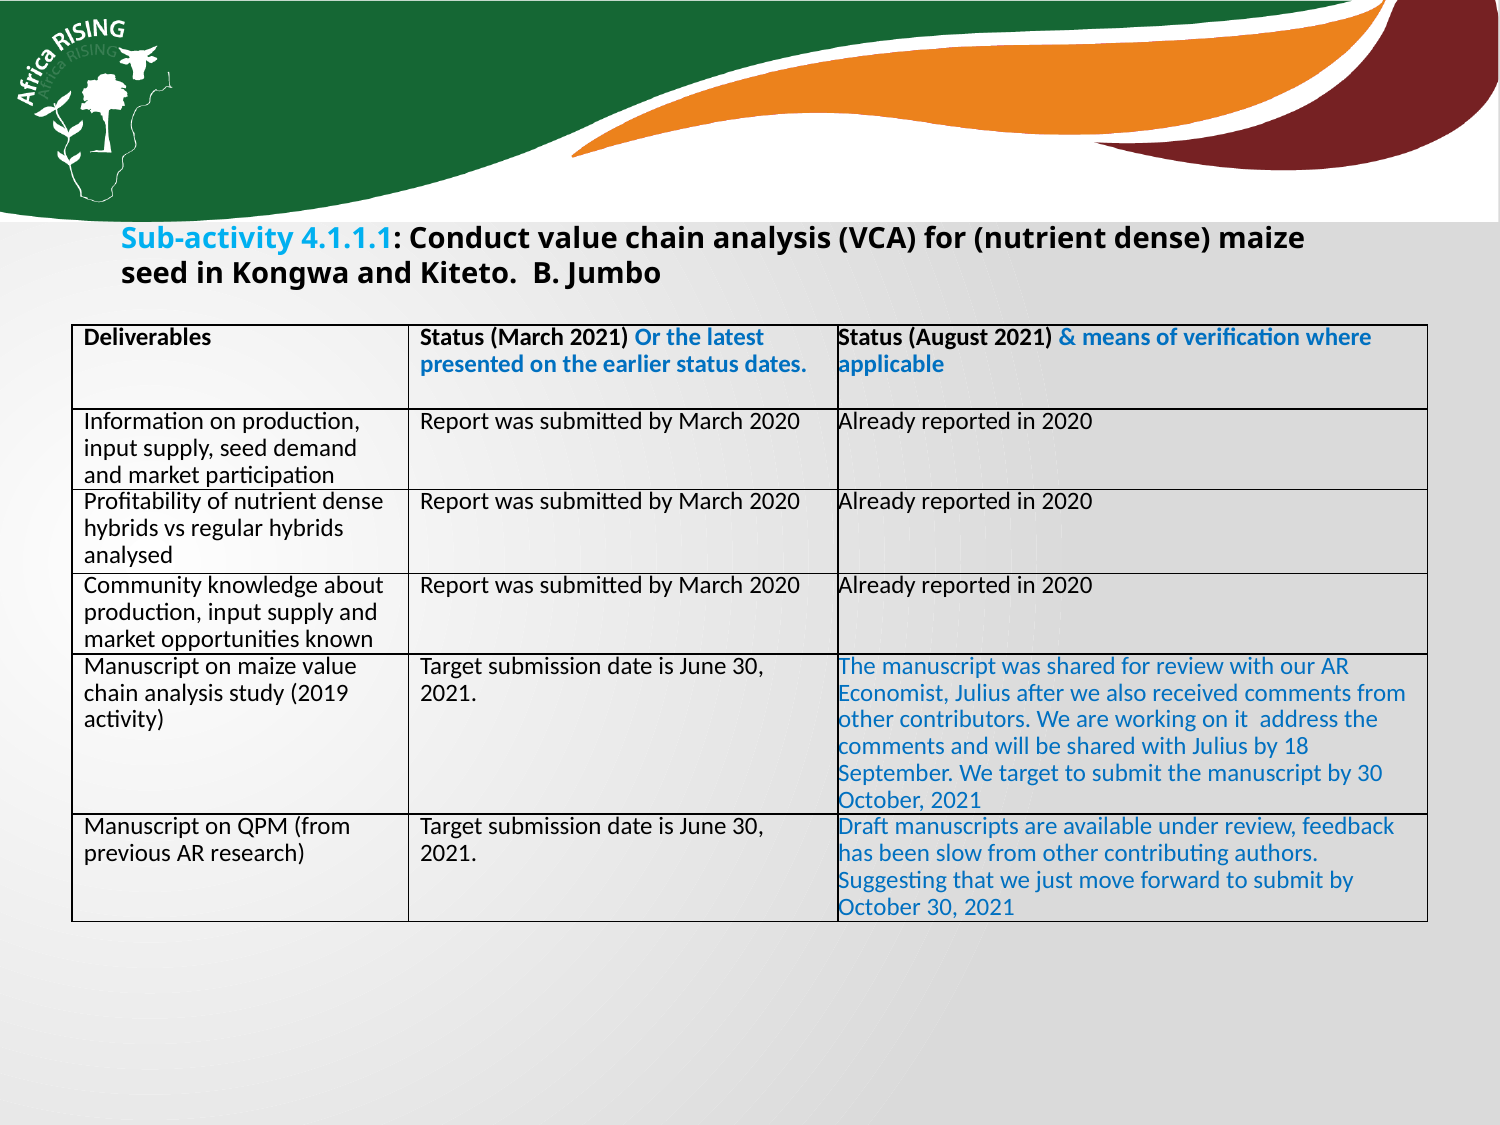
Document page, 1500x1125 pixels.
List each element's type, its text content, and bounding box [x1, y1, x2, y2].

table_cell Information on production, input supply, seed demand and market participation [73, 410, 408, 489]
table_cell Target submission date is June 30, 2021. [409, 815, 837, 921]
table_cell Already reported in 2020 [839, 574, 1427, 653]
table_cell Target submission date is June 30, 2021. [409, 655, 837, 813]
table_header Status (March 2021) Or the latest presented on the earlier status dates. [409, 326, 837, 408]
table_cell Already reported in 2020 [839, 490, 1427, 573]
table_header Status (August 2021) & means of verification where applicable [839, 326, 1427, 408]
table_cell Draft manuscripts are available under review, feedback has been slow from other contributing authors. Suggesting that we just move forward to submit by October 30, 2021 [839, 815, 1427, 921]
table_cell Manuscript on QPM (from previous AR research) [73, 815, 408, 921]
table_cell Report was submitted by March 2020 [409, 410, 837, 489]
table_cell Profitability of nutrient dense hybrids vs regular hybrids analysed [73, 490, 408, 573]
table_cell Already reported in 2020 [839, 410, 1427, 489]
table_cell The manuscript was shared for review with our AR Economist, Julius after we also received comments from other contributors. We are working on it address the comments and will be shared with Julius by 18 September. We target to submit the manuscript by 30 October, 2021 [839, 655, 1427, 813]
table_cell Report was submitted by March 2020 [409, 574, 837, 653]
table_cell Report was submitted by March 2020 [409, 490, 837, 573]
table_cell Community knowledge about production, input supply and market opportunities known [73, 574, 408, 653]
list Sub-activity 4.1.1.1: Conduct value chain analysis (VCA) for (nutrient dense) maize seed in Kongwa and Kiteto. B. Jumbo [87, 212, 1363, 324]
table_cell Manuscript on maize value chain analysis study (2019 activity) [73, 655, 408, 813]
picture [0, 0, 1499, 222]
table_header Deliverables [73, 326, 408, 408]
